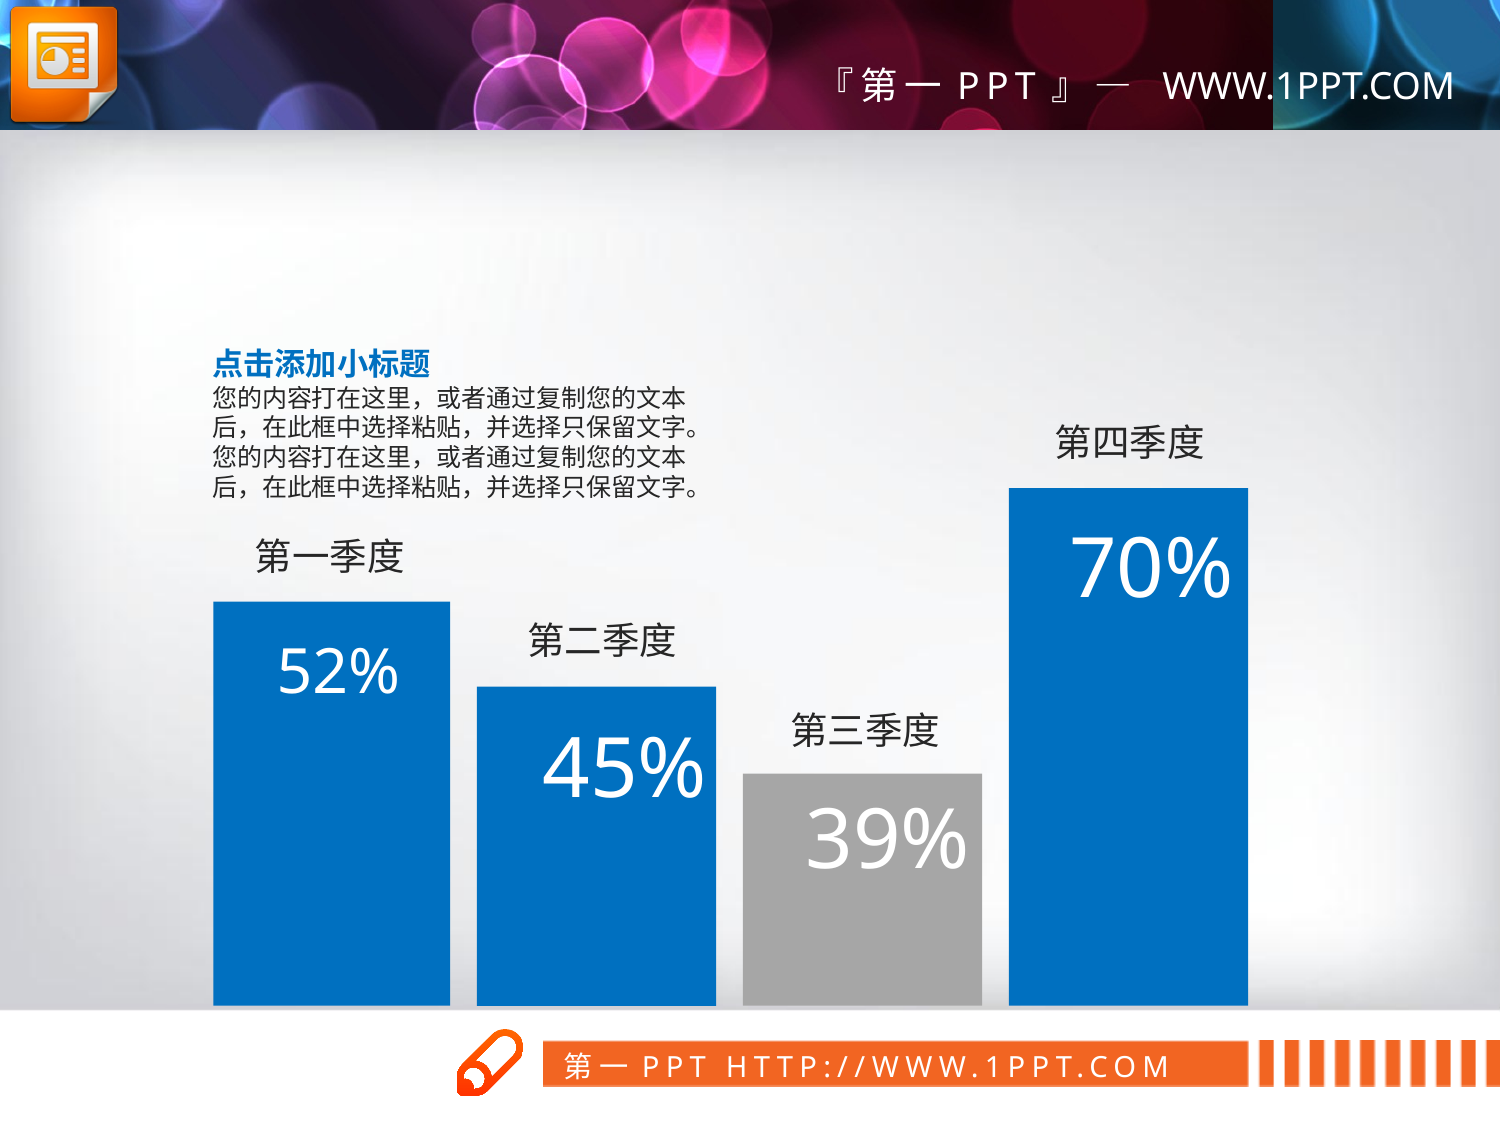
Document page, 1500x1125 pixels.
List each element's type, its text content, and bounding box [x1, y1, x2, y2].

text_box [476, 686, 717, 1006]
text_box [213, 601, 451, 1006]
text_box 第二季度 [518, 617, 692, 667]
picture [543, 1040, 1500, 1087]
text_box 第一季度 [245, 533, 419, 582]
text_box 70% [1057, 508, 1245, 620]
text_box 39% [794, 780, 982, 892]
text_box 第四季度 [1045, 420, 1219, 469]
text_box 52% [265, 625, 412, 712]
text_box 点击添加小标题 您的内容打在这里，或者通过复制您的文本后，在此框中选择粘贴，并选择只保留文字。 您的内容打在这里，或者通过复制您的文本后，在此框中选择粘贴，并选择只保留文字。 [200, 301, 720, 508]
text_box 第三季度 [781, 708, 955, 757]
text_box [742, 773, 983, 1006]
picture [0, 0, 1500, 1012]
text_box 45% [531, 708, 719, 820]
text_box [1008, 488, 1249, 1006]
